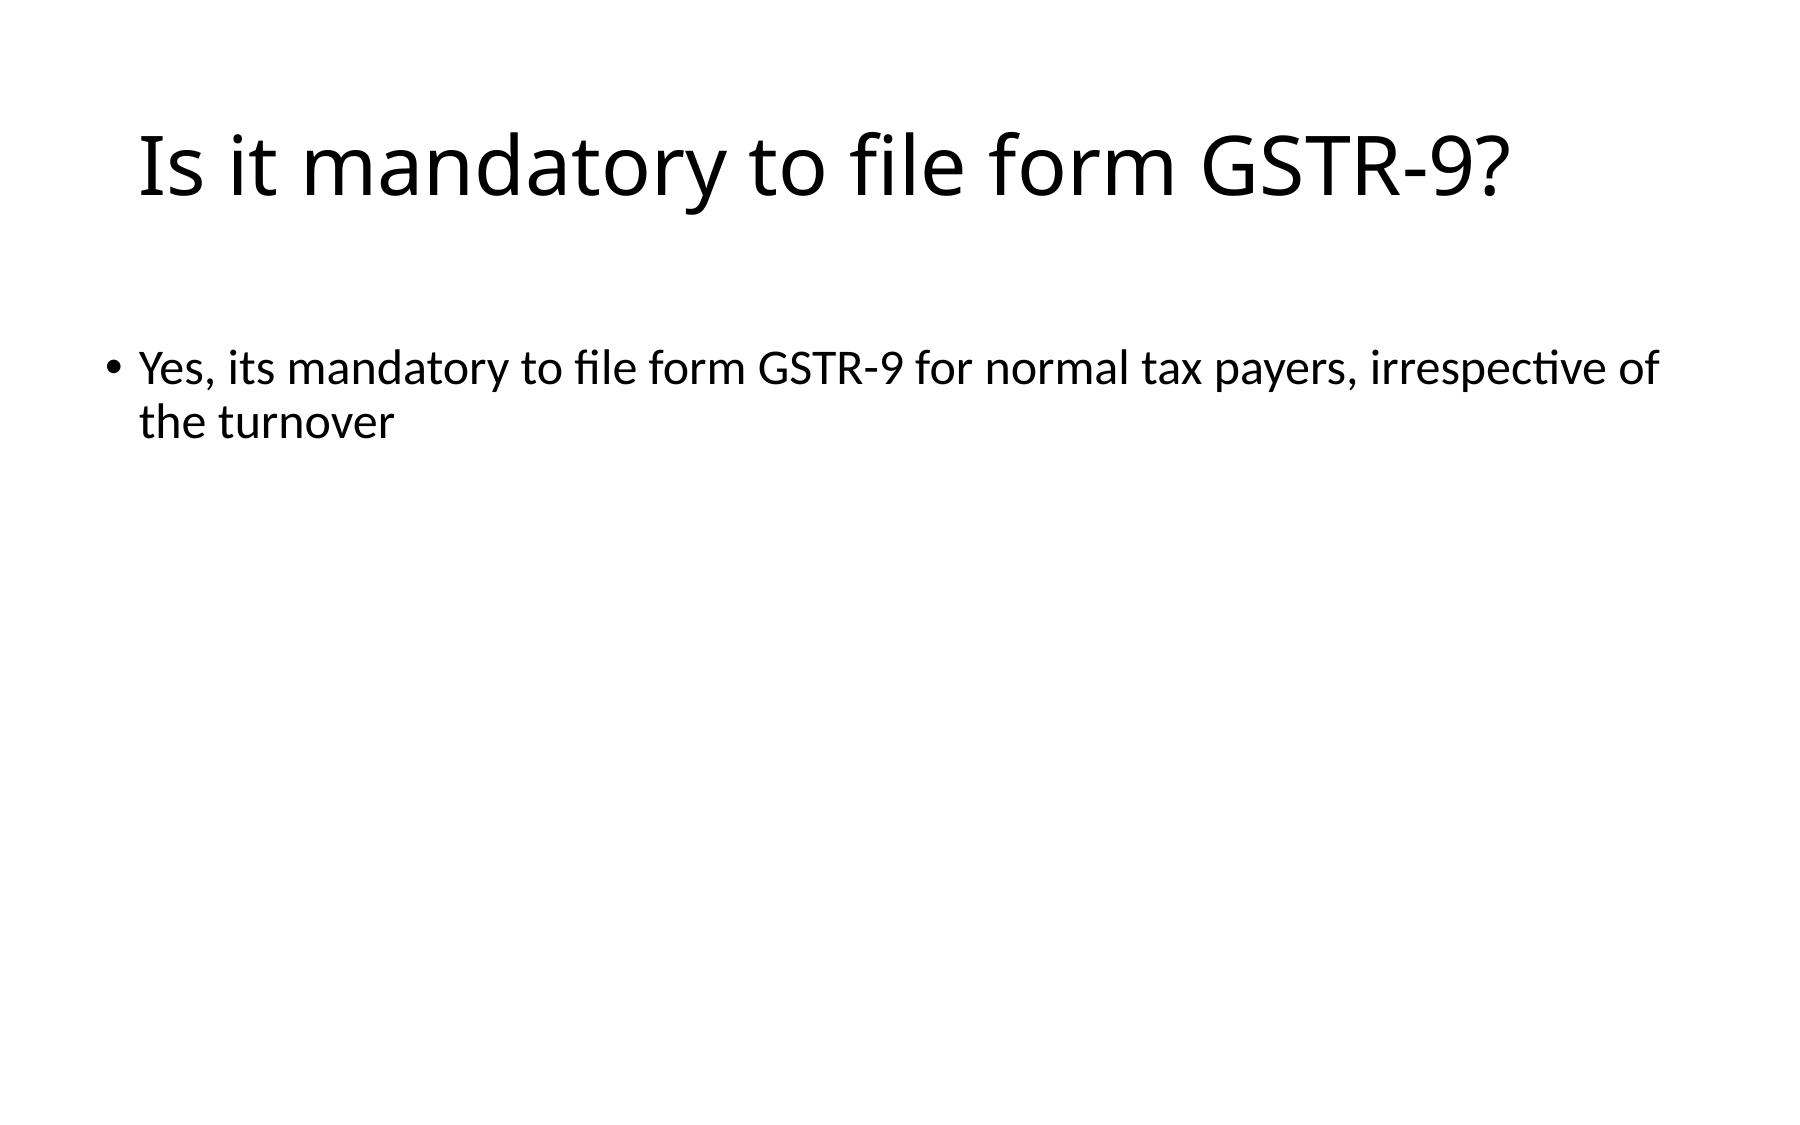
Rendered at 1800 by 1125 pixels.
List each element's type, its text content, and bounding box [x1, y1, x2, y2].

list Yes, its mandatory to file form GSTR-9 for normal tax payers, irrespective of the turnover [90, 334, 1710, 1063]
title Is it mandatory to file form GSTR-9? [123, 59, 1677, 278]
